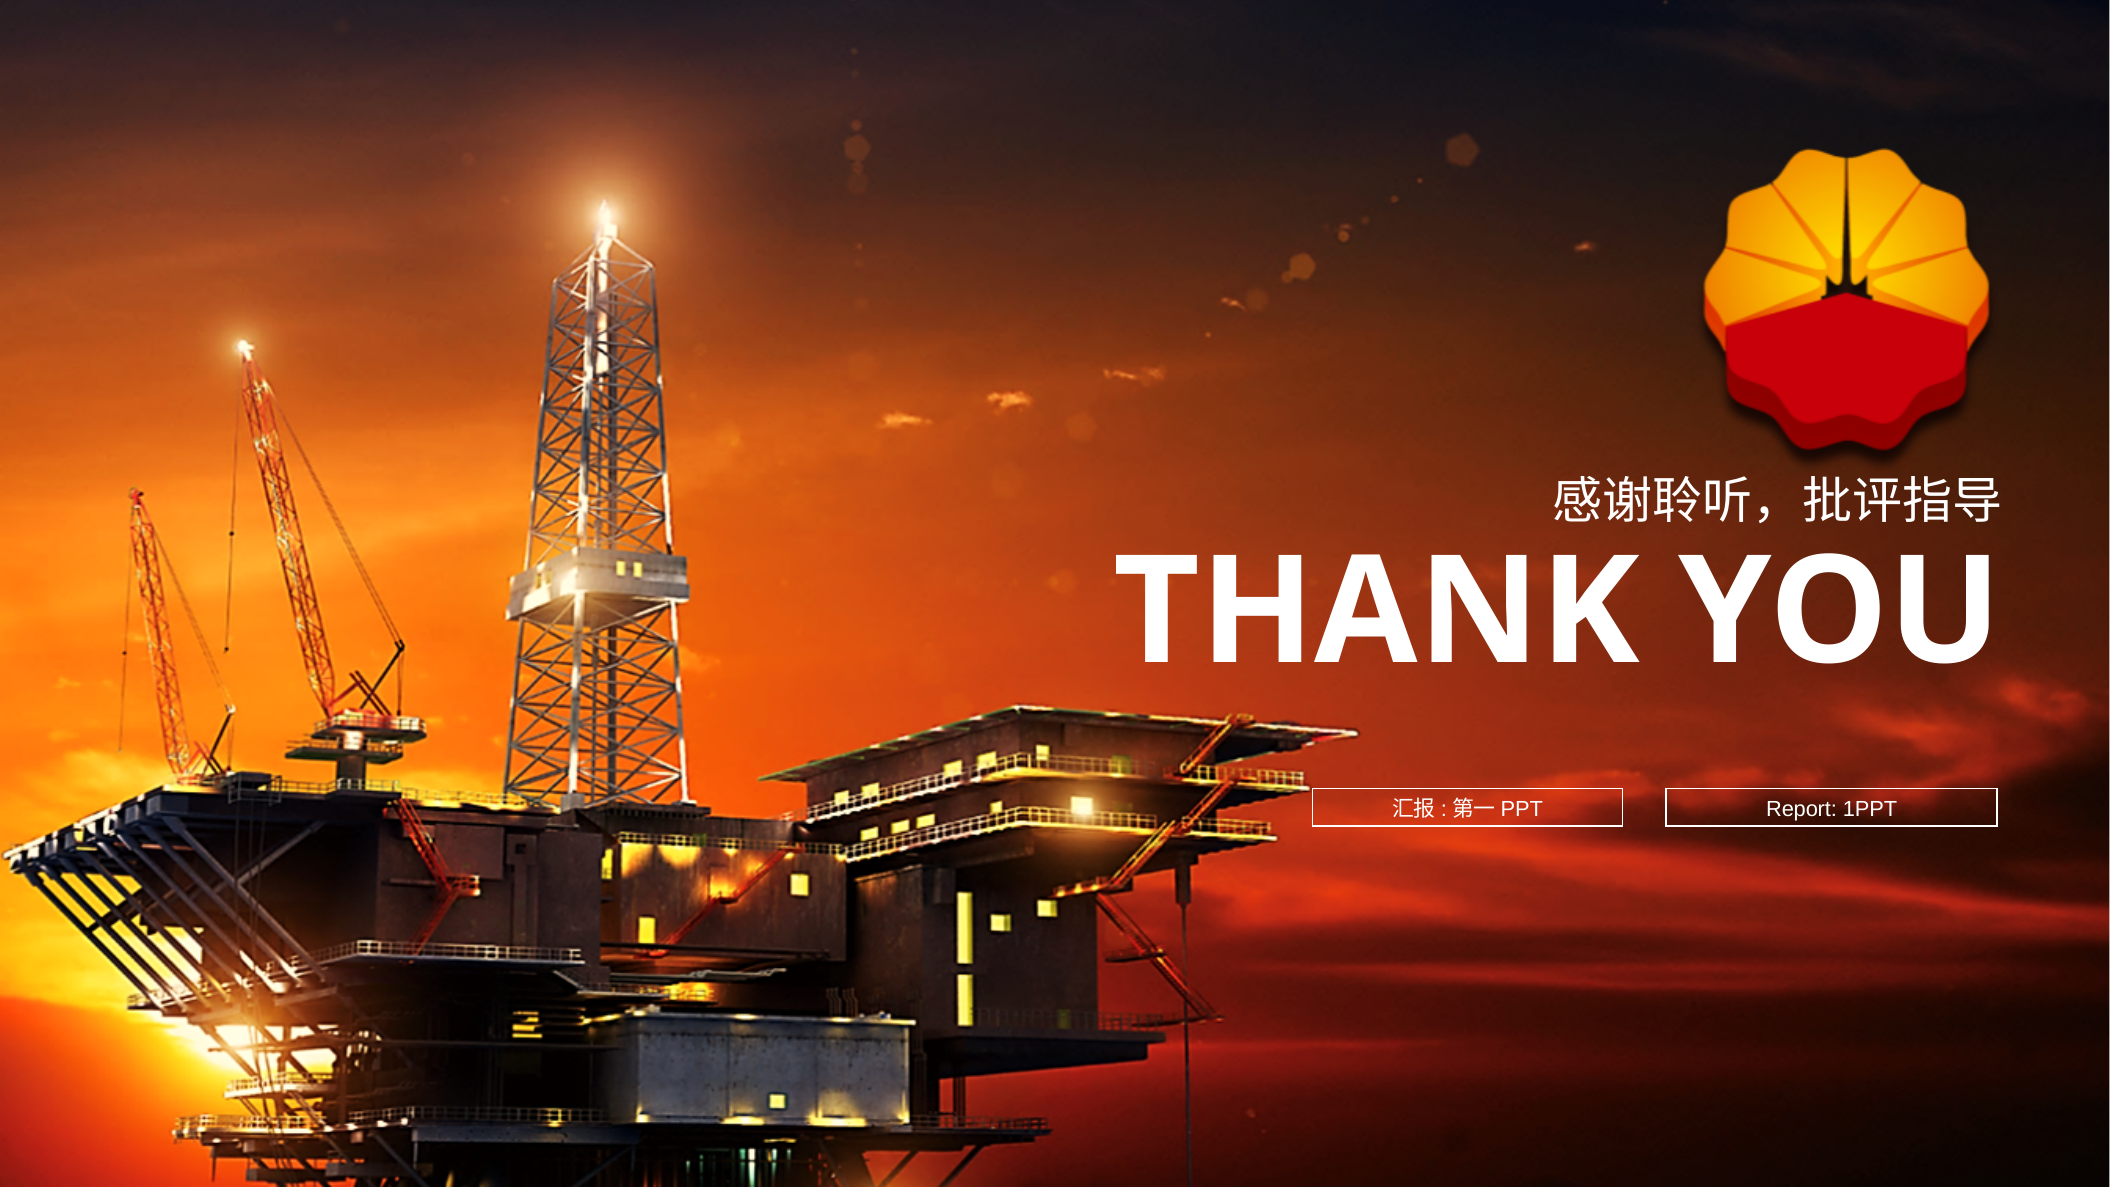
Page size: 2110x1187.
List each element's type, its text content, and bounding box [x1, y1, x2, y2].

text_box 汇报:第一PPT [1312, 788, 1623, 827]
text_box 感谢聆听，批评指导 [1194, 468, 2003, 529]
text_box [0, 0, 2110, 1187]
picture [1678, 133, 2015, 482]
text_box Report: 1PPT [1666, 788, 1997, 827]
text_box THANK YOU [1042, 512, 2003, 693]
